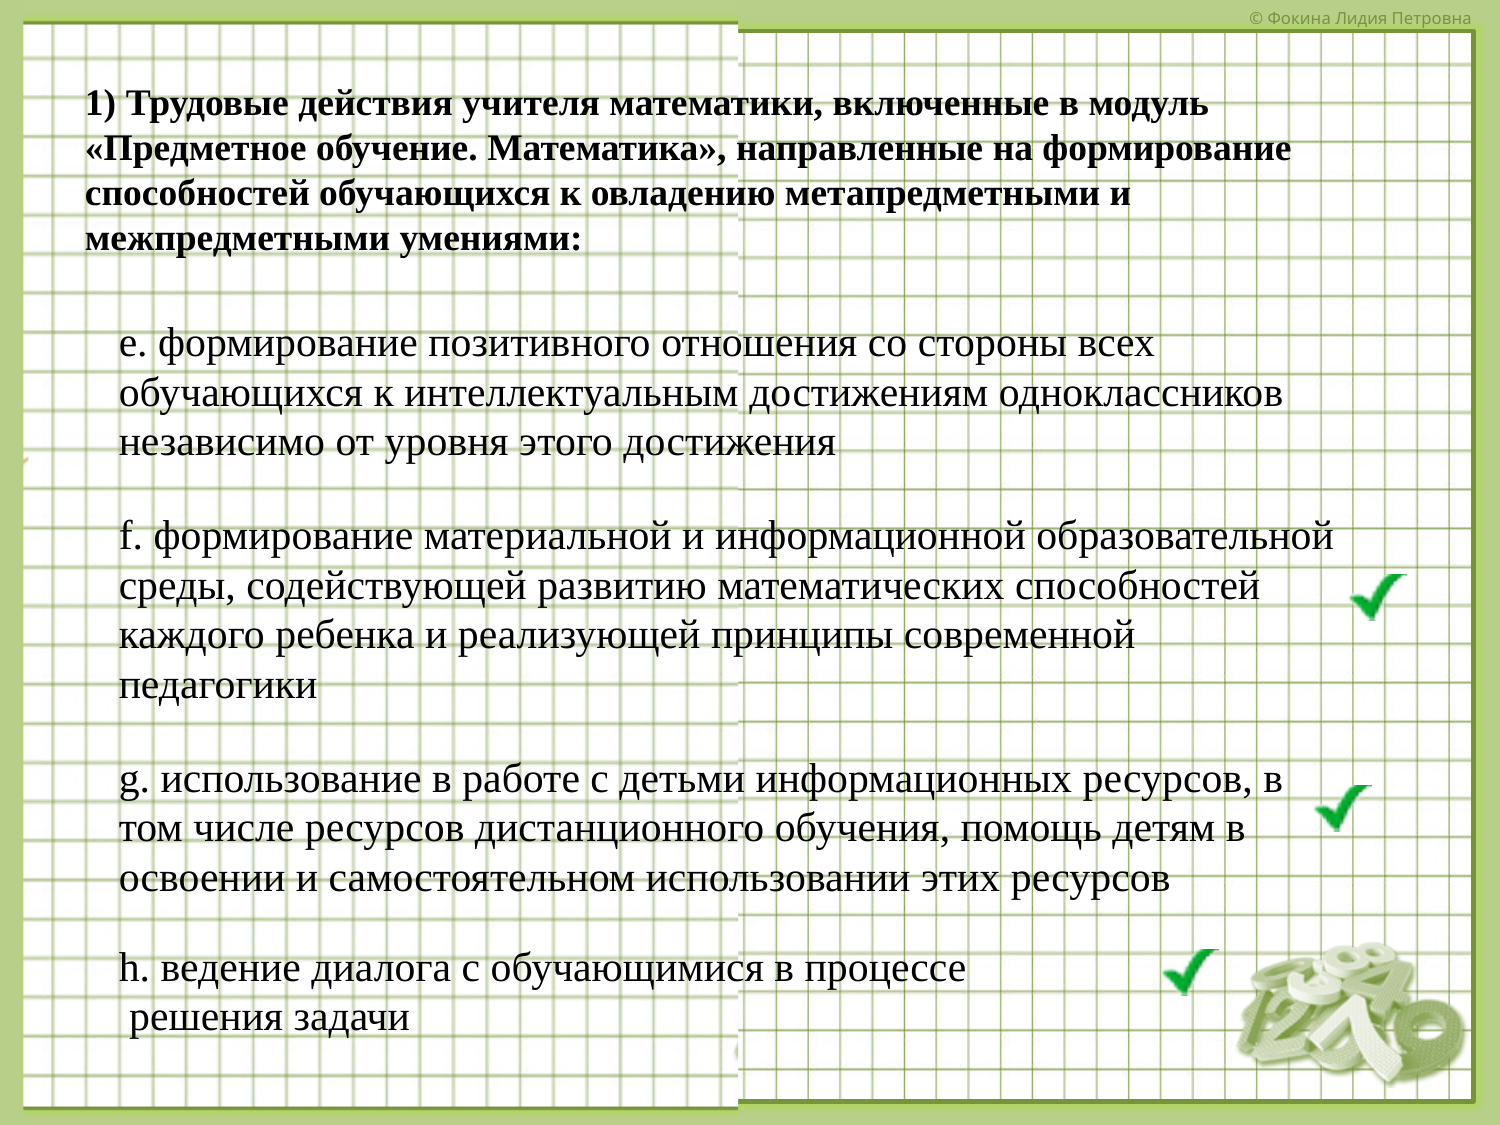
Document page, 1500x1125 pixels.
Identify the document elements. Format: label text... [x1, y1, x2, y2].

picture [1347, 573, 1407, 622]
table_cell h. ведение диалога с обучающимися в процессе решения задачи [743, 935, 1336, 1045]
table_header e. формирование позитивного отношения со стороны всех обучающихся к интеллектуальным достижениям одноклассников независимо от уровня этого достижения [743, 281, 1336, 499]
picture [1312, 784, 1372, 833]
table_cell f. формирование материальной и информационной образовательной среды, содействующей развитию математических способностей каждого ребенка и реализующей принципы современной педагогики [743, 499, 1336, 717]
text_box 1) Трудовые действия учителя математики, включенные в модуль «Предметное обучение. Математика», направленные на формирование способностей обучающихся к овладению метапредметными и межпредметными умениями: [743, 70, 1430, 265]
table_cell g. использование в работе с детьми информационных ресурсов, в том числе ресурсов дистанционного обучения, помощь детям в освоении и самостоятельном использовании этих ресурсов [743, 717, 1336, 935]
picture [1159, 948, 1219, 997]
picture [23, 0, 739, 1125]
